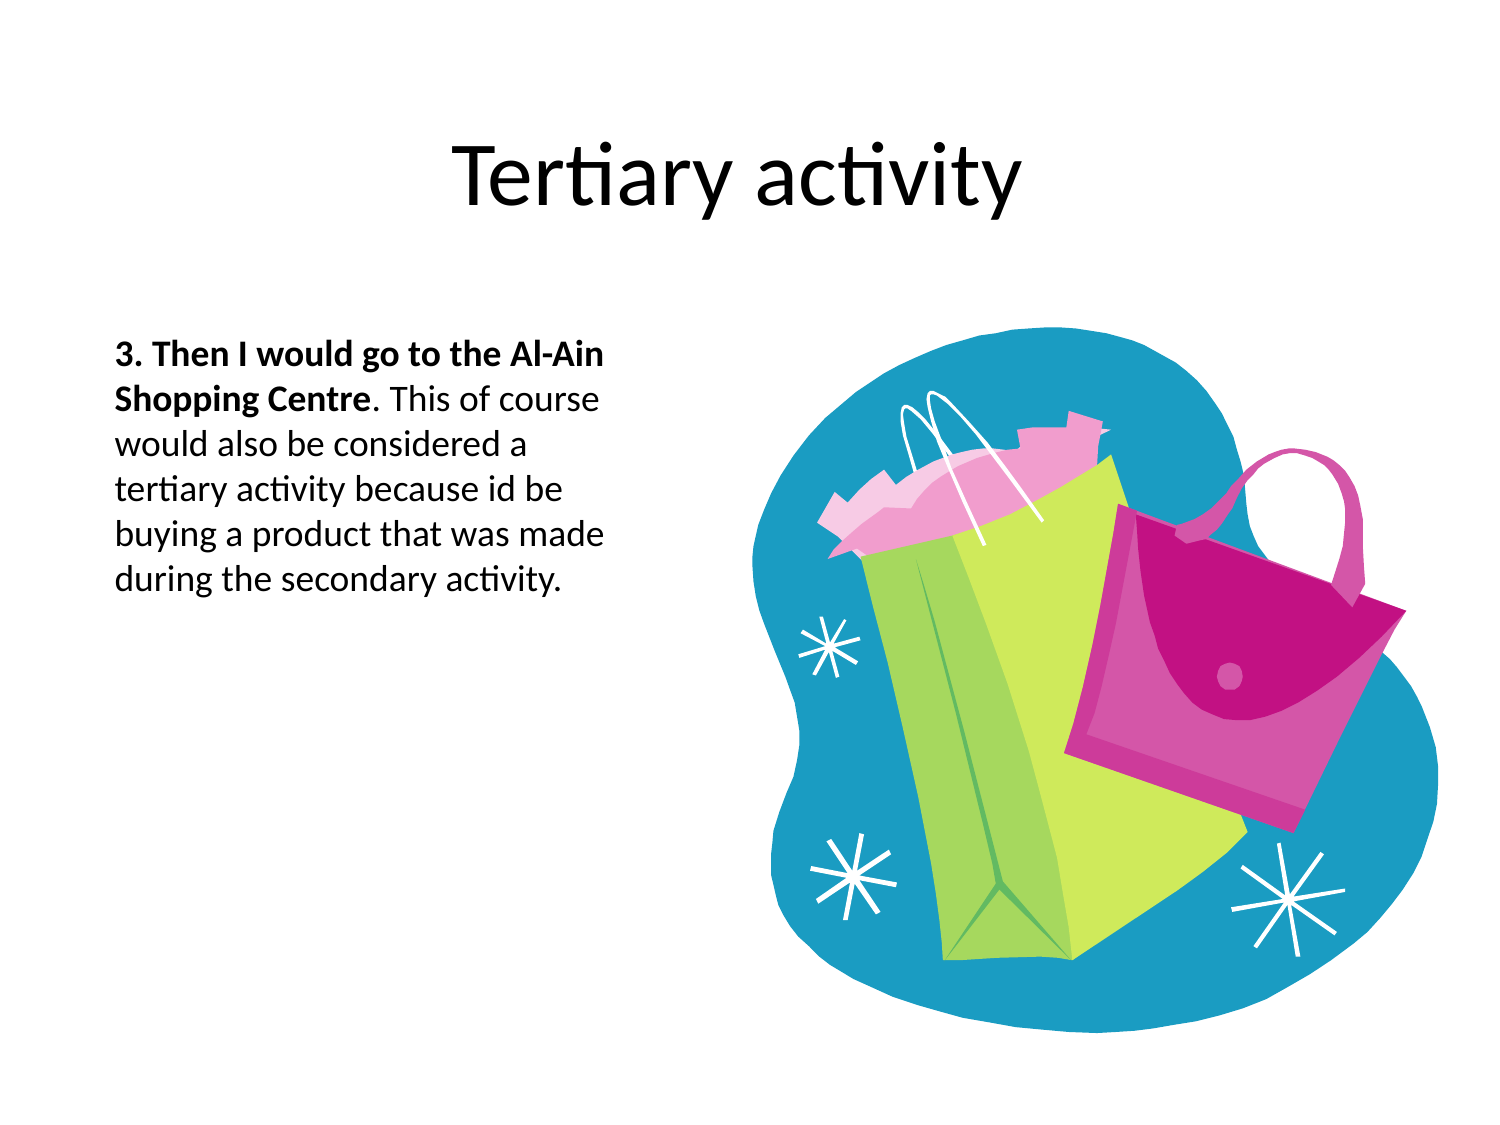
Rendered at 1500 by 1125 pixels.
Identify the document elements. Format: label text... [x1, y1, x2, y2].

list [749, 324, 1441, 1036]
text_box 3. Then I would go to the Al-Ain Shopping Centre. This of course would also be considered a tertiary activity because id be buying a product that was made during the secondary activity. [99, 321, 625, 606]
title Tertiary activity [62, 75, 1413, 263]
